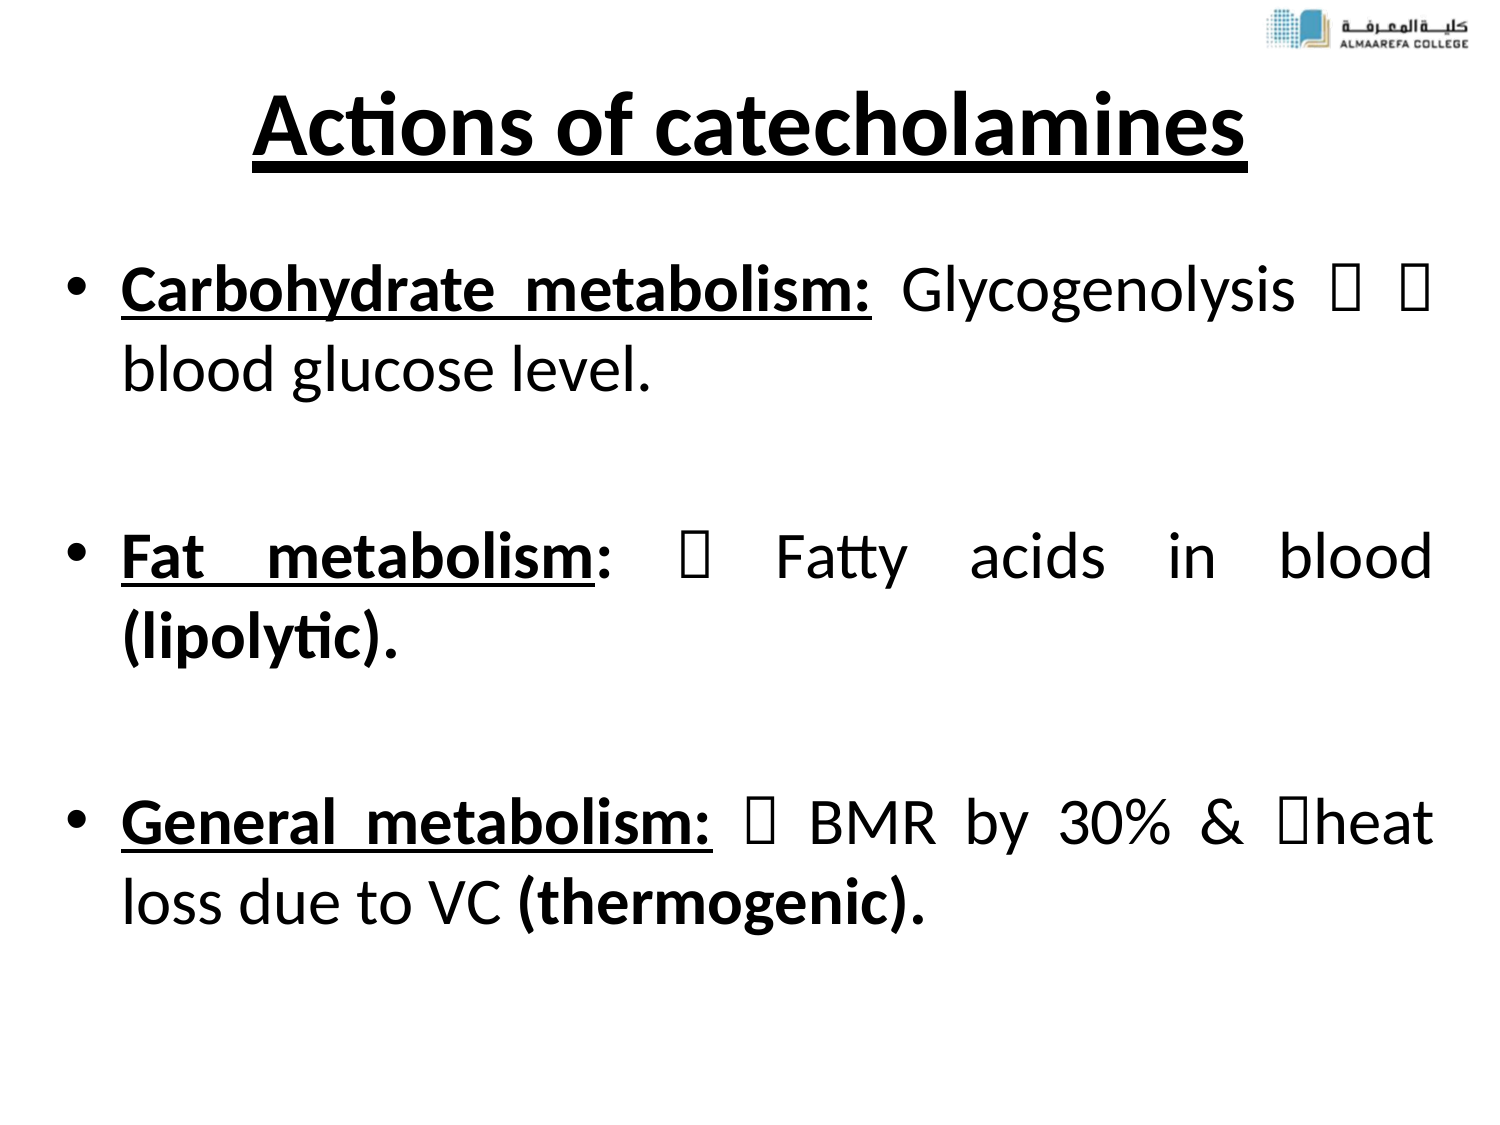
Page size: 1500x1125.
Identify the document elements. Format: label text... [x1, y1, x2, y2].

picture [1262, 0, 1473, 65]
title Actions of catecholamines [75, 50, 1425, 188]
list Carbohydrate metabolism: Glycogenolysis   blood glucose level. Fat metabolism:  Fatty acids in blood (lipolytic). General metabolism:  BMR by 30% & heat loss due to VC (thermogenic). [50, 237, 1450, 1025]
